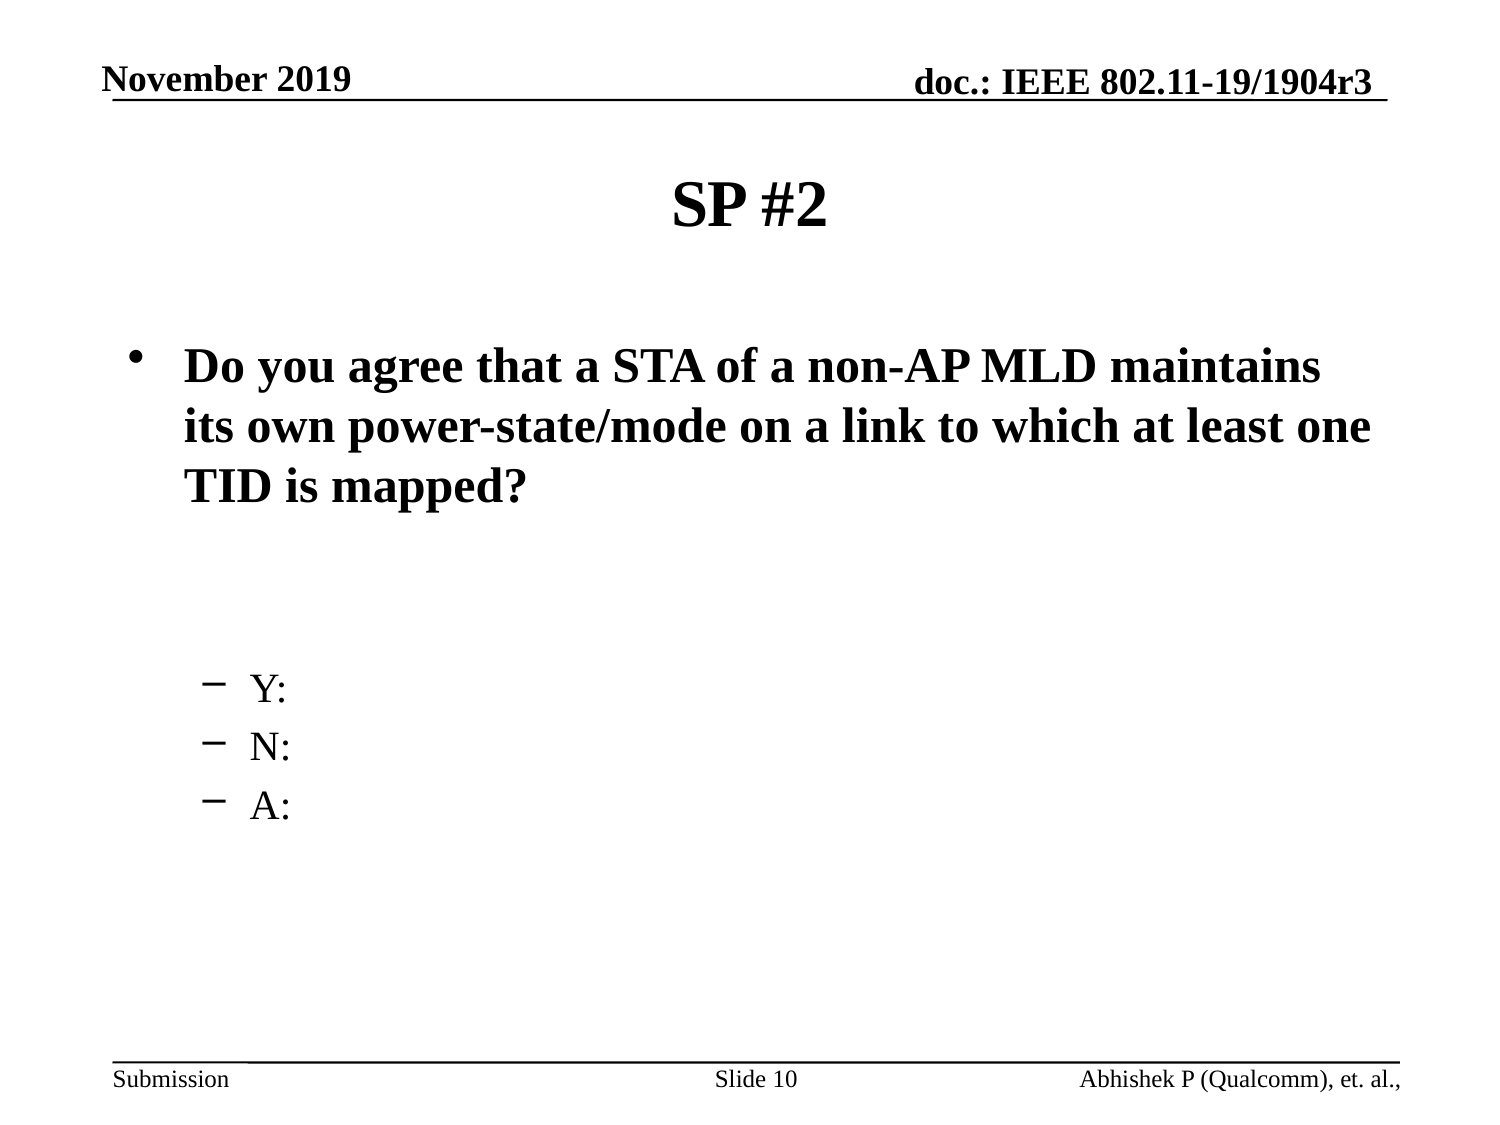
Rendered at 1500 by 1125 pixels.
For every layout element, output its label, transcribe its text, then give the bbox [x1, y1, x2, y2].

footer Abhishek P (Qualcomm), et. al., [949, 1061, 1402, 1093]
list Do you agree that a STA of a non-AP MLD maintains its own power-state/mode on a link to which at least one TID is mapped? Y: N: A: [112, 324, 1388, 1001]
title SP #2 [112, 112, 1388, 288]
slide_number Slide 10 [712, 1061, 801, 1093]
